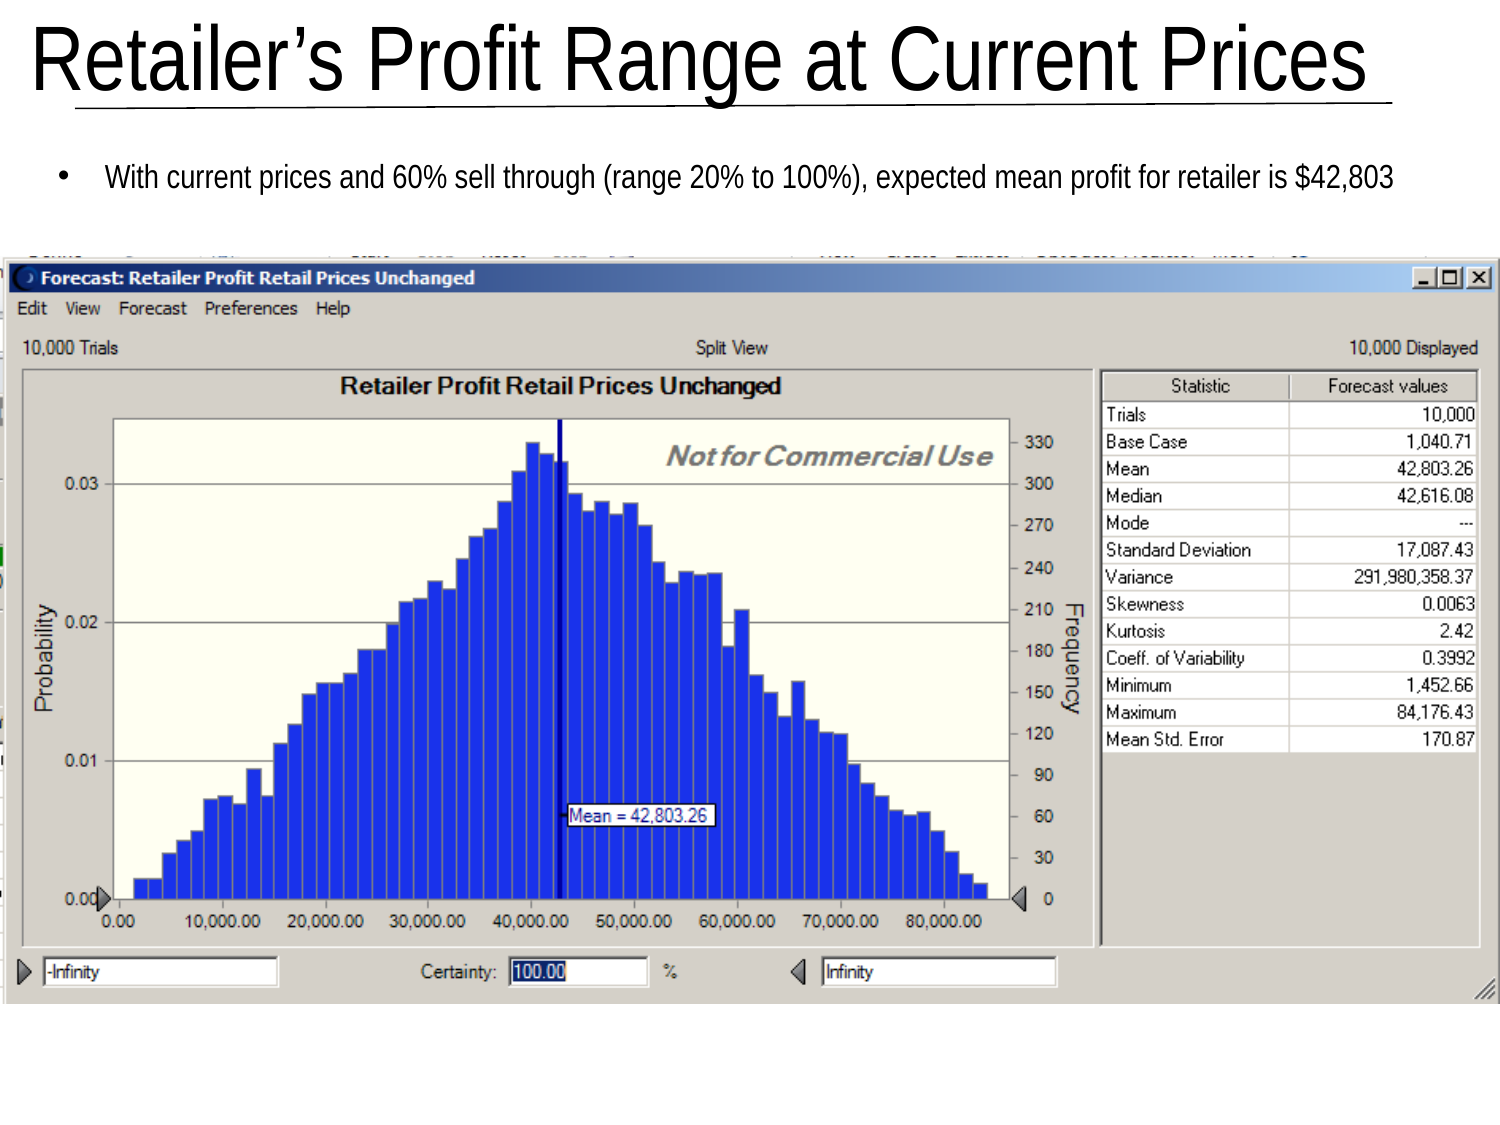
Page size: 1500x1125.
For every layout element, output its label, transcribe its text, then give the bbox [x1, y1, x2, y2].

text_box With current prices and 60% sell through (range 20% to 100%), expected mean profit for retailer is $42,803 [43, 147, 1439, 203]
title Retailer’s Profit Range at Current Prices [15, 0, 1500, 148]
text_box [74, 102, 1393, 109]
picture [0, 256, 1500, 1004]
